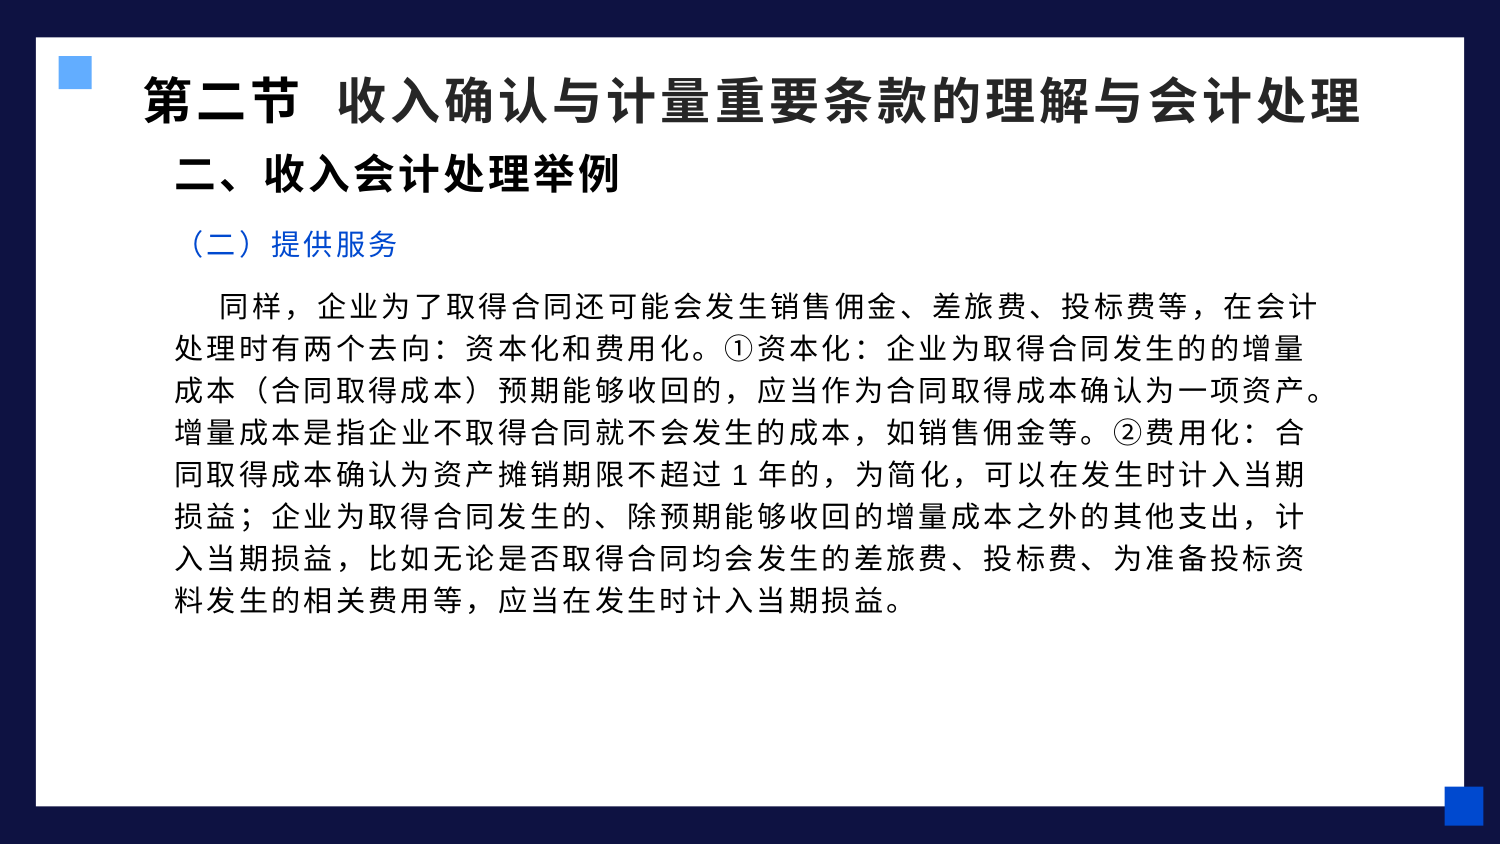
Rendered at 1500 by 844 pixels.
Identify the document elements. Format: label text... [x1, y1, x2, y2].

text_box 第二节 收入确认与计量重要条款的理解与会计处理 [99, 48, 1400, 138]
list 二、收入会计处理举例 （二）提供服务 同样，企业为了取得合同还可能会发生销售佣金、差旅费、投标费等，在会计处理时有两个去向：资本化和费用化。①资本化：企业为取得合同发生的的增量成本（合同取得成本）预期能够收回的，应当作为合同取得成本确认为一项资产。增量成本是指企业不取得合同就不会发生的成本，如销售佣金等。②费用化：合同取得成本确认为资产摊销期限不超过1年的，为简化，可以在发生时计入当期损益；企业为取得合同发生的、除预期能够收回的增量成本之外的其他支出，计入当期损益，比如无论是否取得合同均会发生的差旅费、投标费、为准备投标资料发生的相关费用等，应当在发生时计入当期损益。 [157, 138, 1343, 563]
